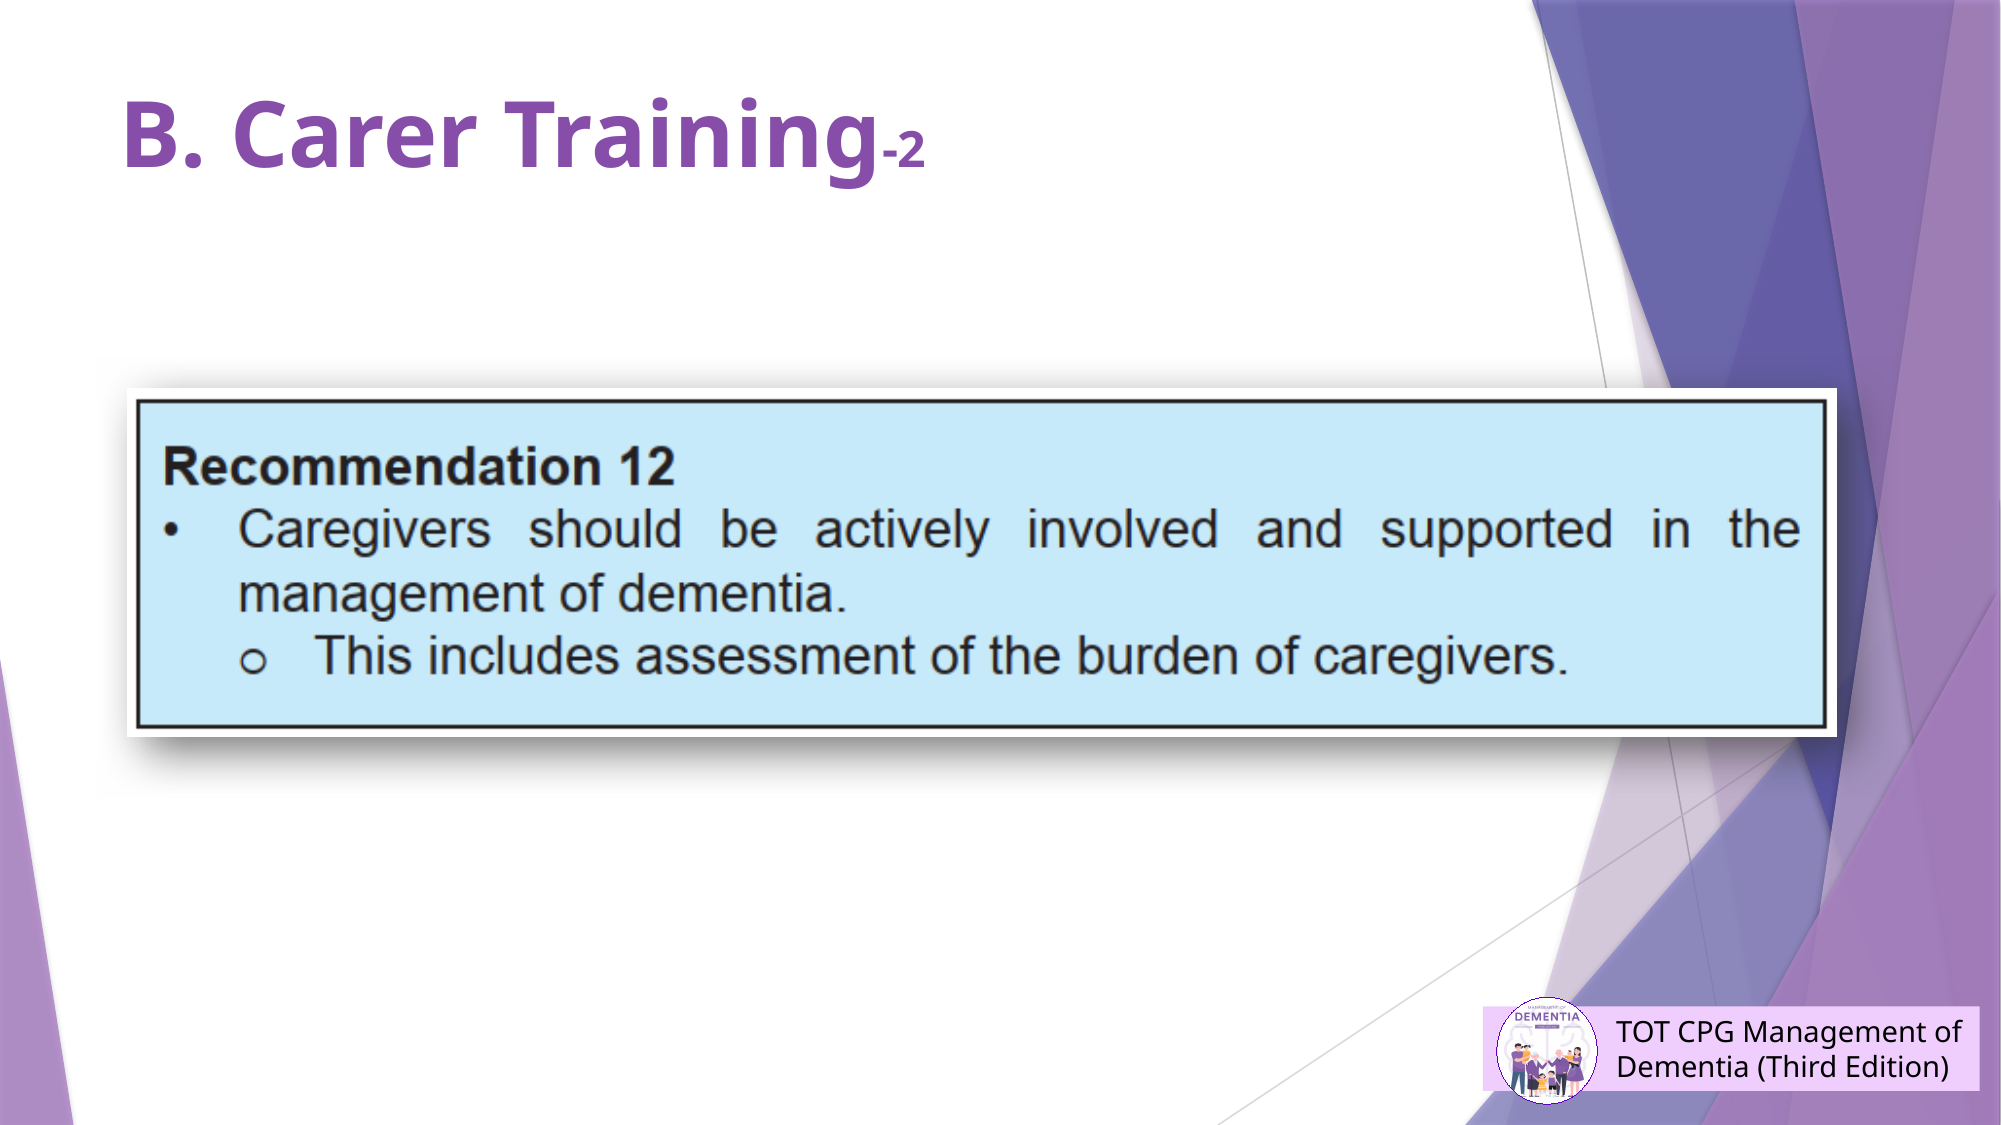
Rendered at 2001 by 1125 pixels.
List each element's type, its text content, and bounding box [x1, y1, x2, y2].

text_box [1482, 996, 1981, 1105]
title B. Carer Training-2 [104, 67, 1515, 285]
picture [126, 387, 1838, 738]
